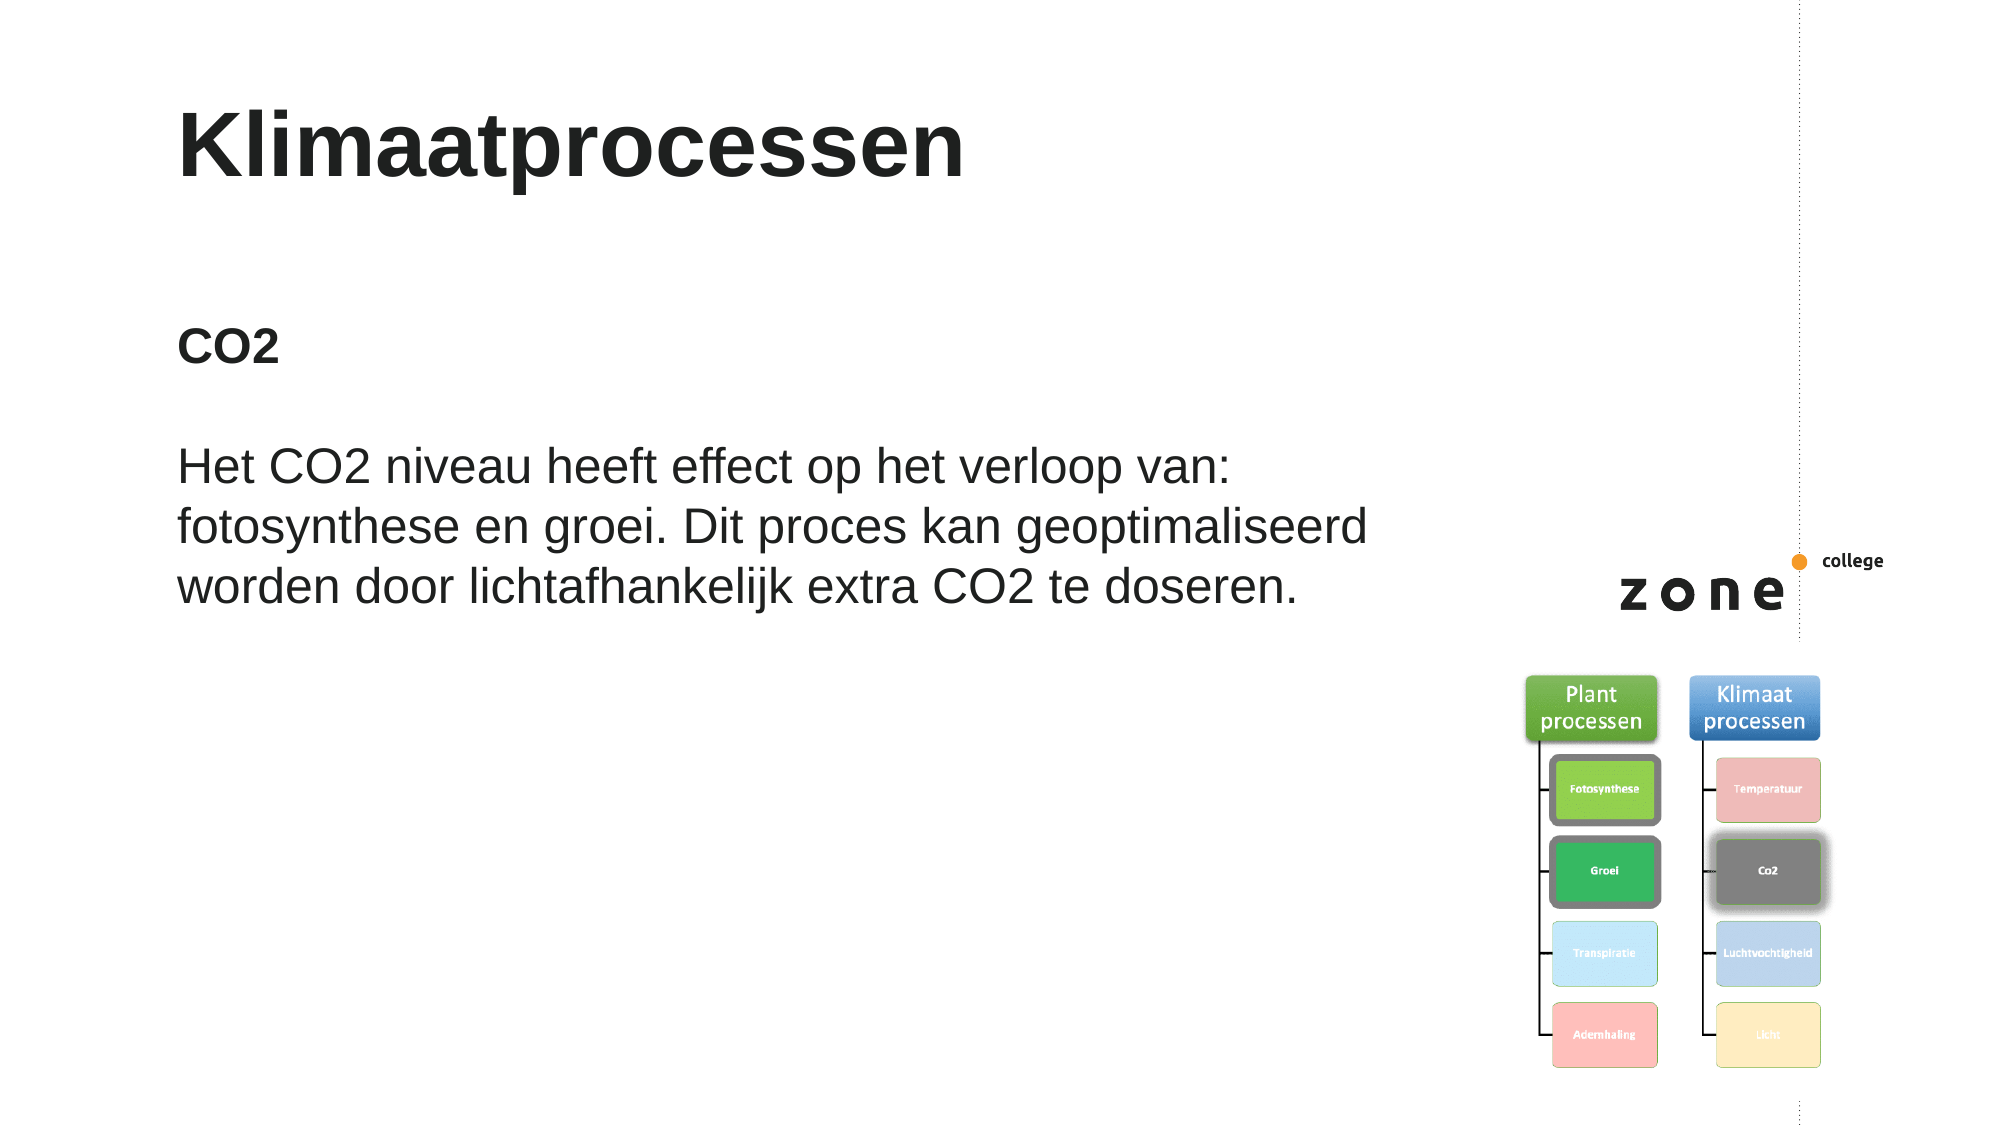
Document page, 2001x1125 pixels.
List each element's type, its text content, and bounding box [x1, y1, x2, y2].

title Klimaatprocessen [177, 97, 1471, 261]
picture [1491, 0, 2001, 1125]
list CO2 Het CO2 niveau heeft effect op het verloop van: fotosynthese en groei. Dit proces kan geoptimaliseerd worden door lichtafhankelijk extra CO2 te doseren. [177, 313, 1471, 1091]
